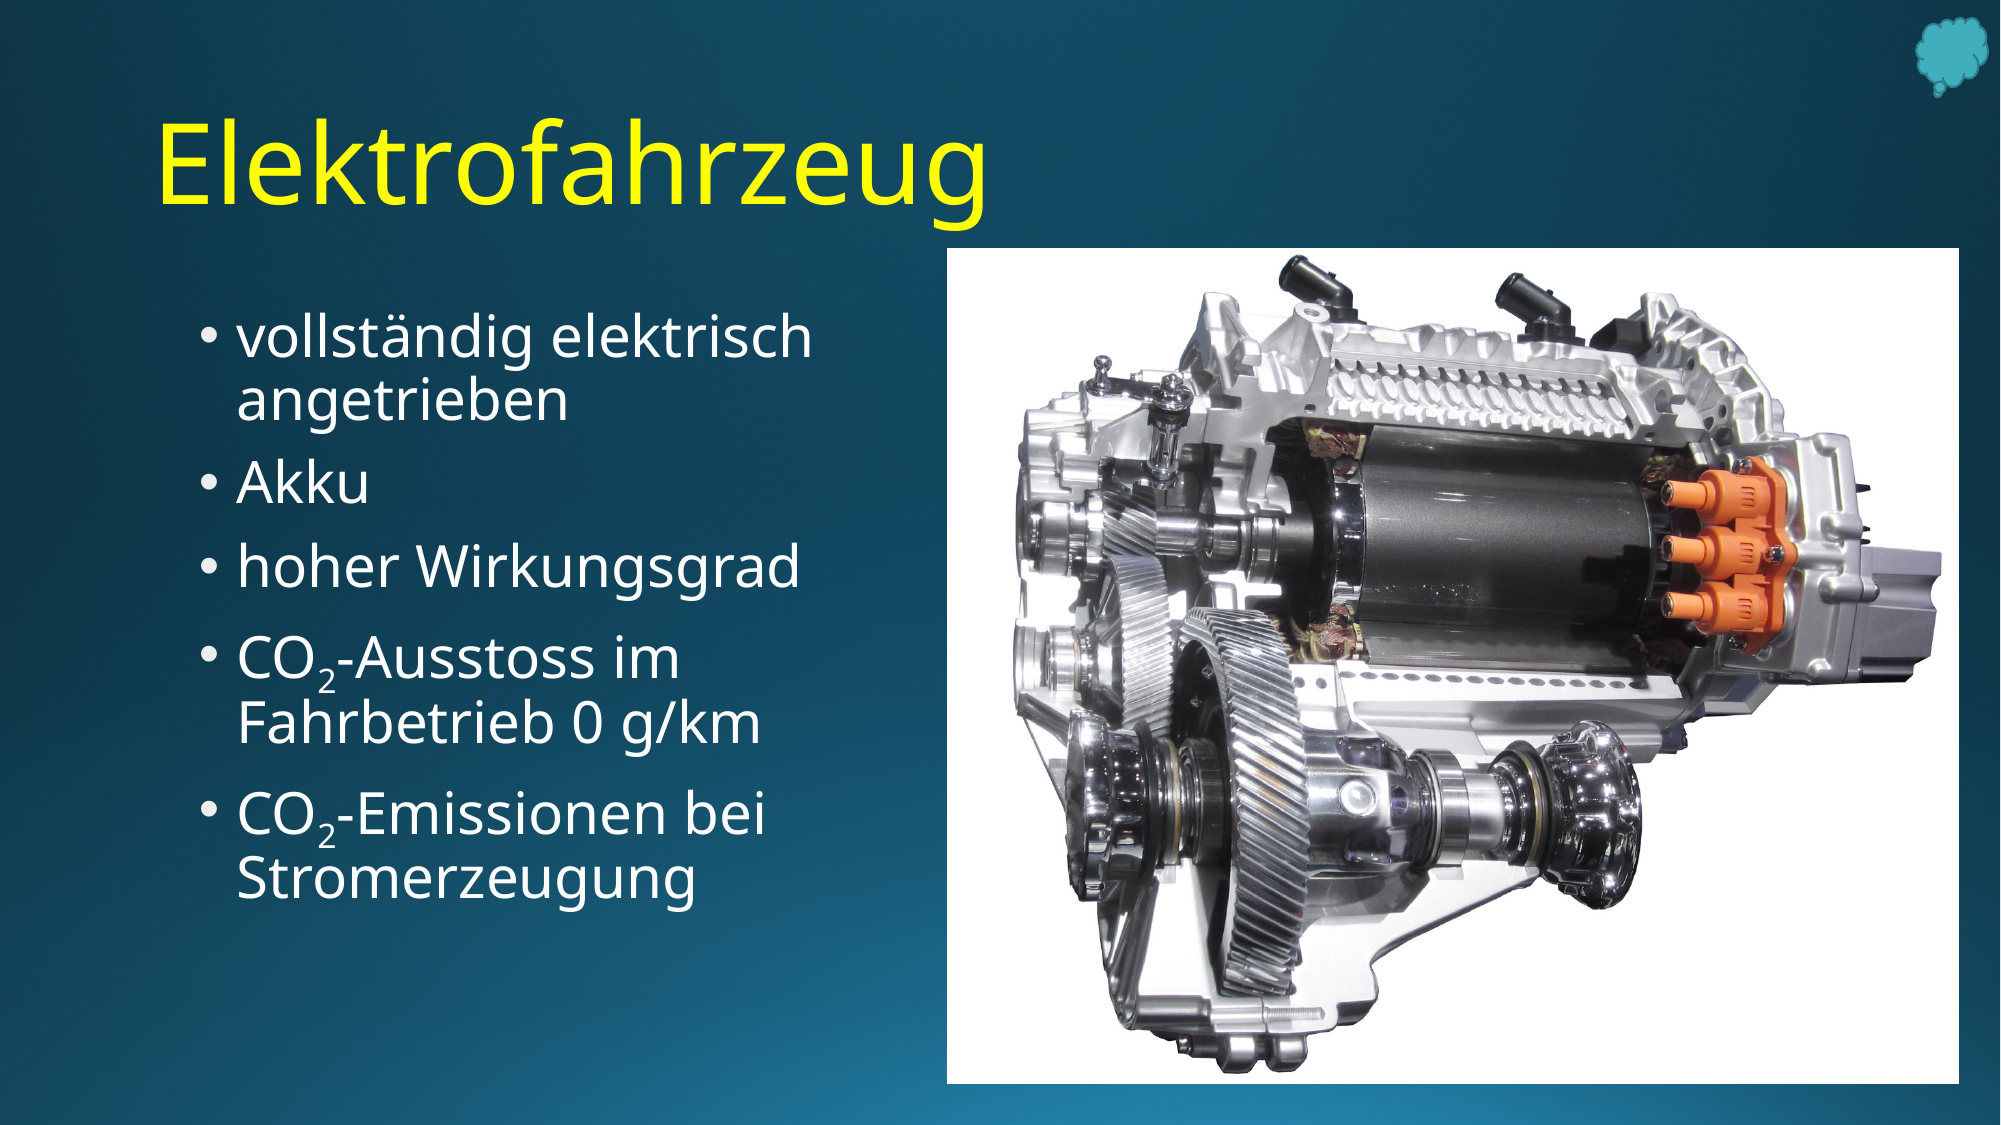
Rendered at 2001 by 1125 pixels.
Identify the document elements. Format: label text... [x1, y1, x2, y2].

picture [0, 0, 2001, 1125]
title Elektrofahrzeug [137, 59, 1863, 278]
list vollständig elektrisch angetrieben Akku hoher Wirkungsgrad CO2-Ausstoss im Fahrbetrieb 0 g/km CO2-Emissionen bei Stromerzeugung [183, 299, 941, 1014]
